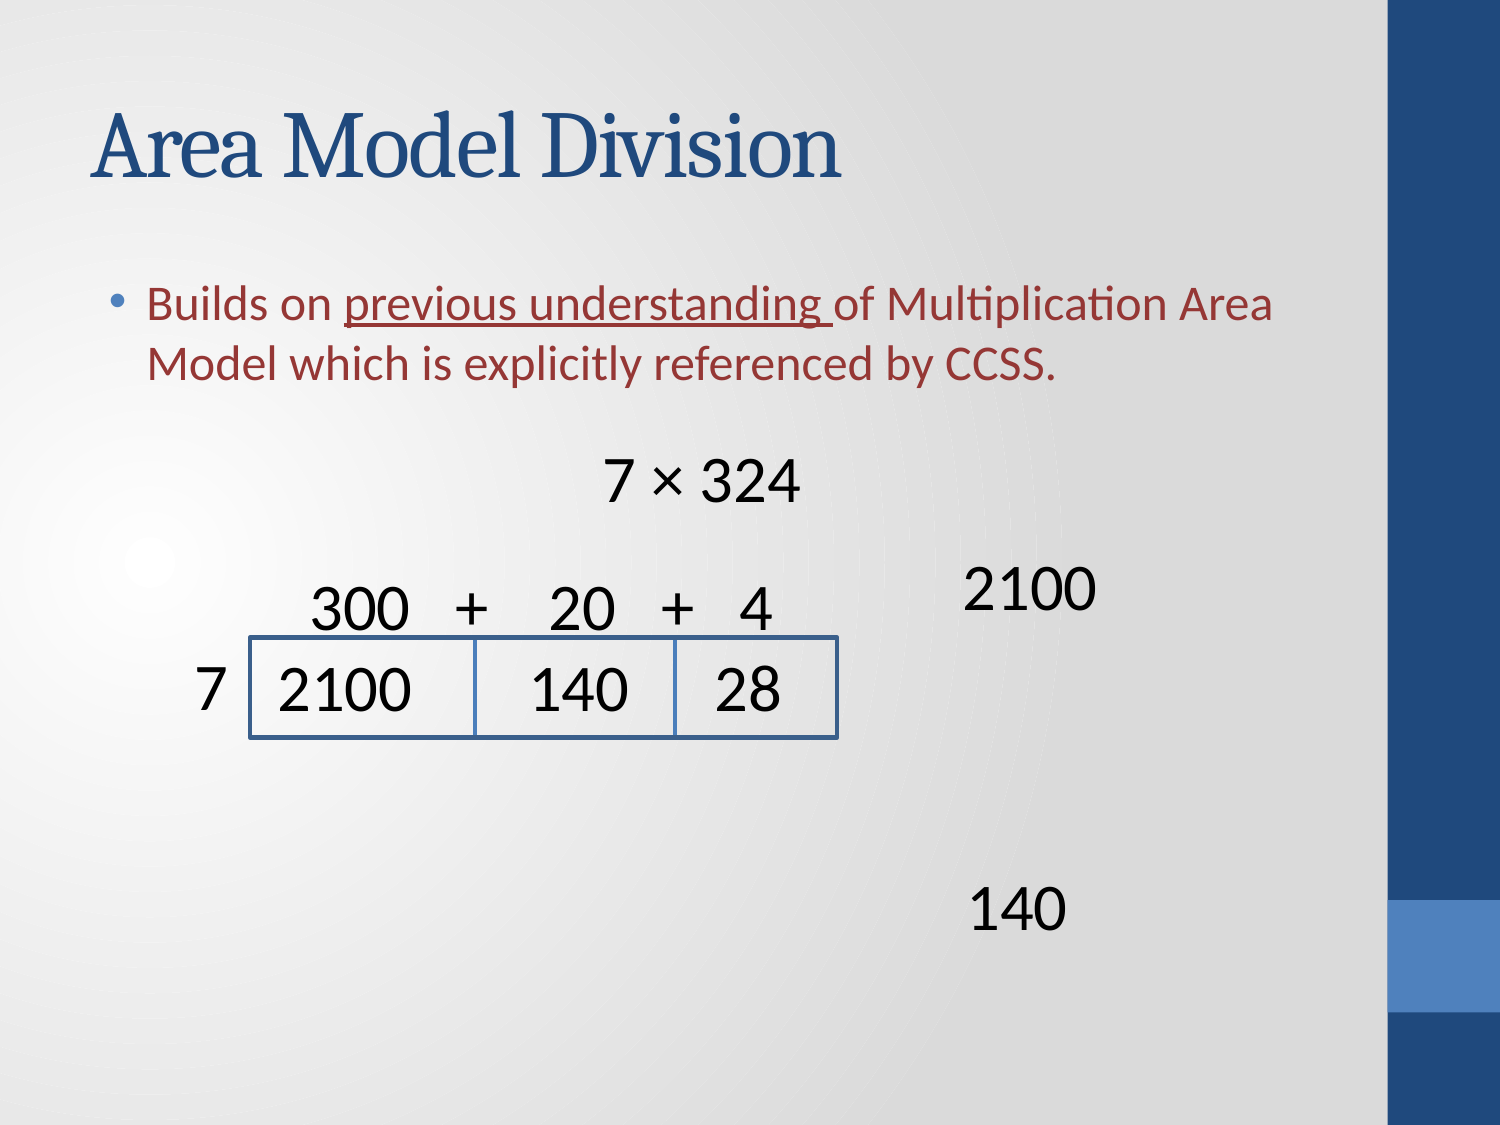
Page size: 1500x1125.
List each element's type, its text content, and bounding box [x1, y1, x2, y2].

list Builds on previous understanding of Multiplication Area Model which is explicitly referenced by CCSS. 7 × 324 [75, 262, 1325, 1050]
text_box 2100 140 + 28 2268 [937, 536, 1188, 1125]
title Area Model Division [75, 45, 1325, 233]
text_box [149, 555, 863, 739]
